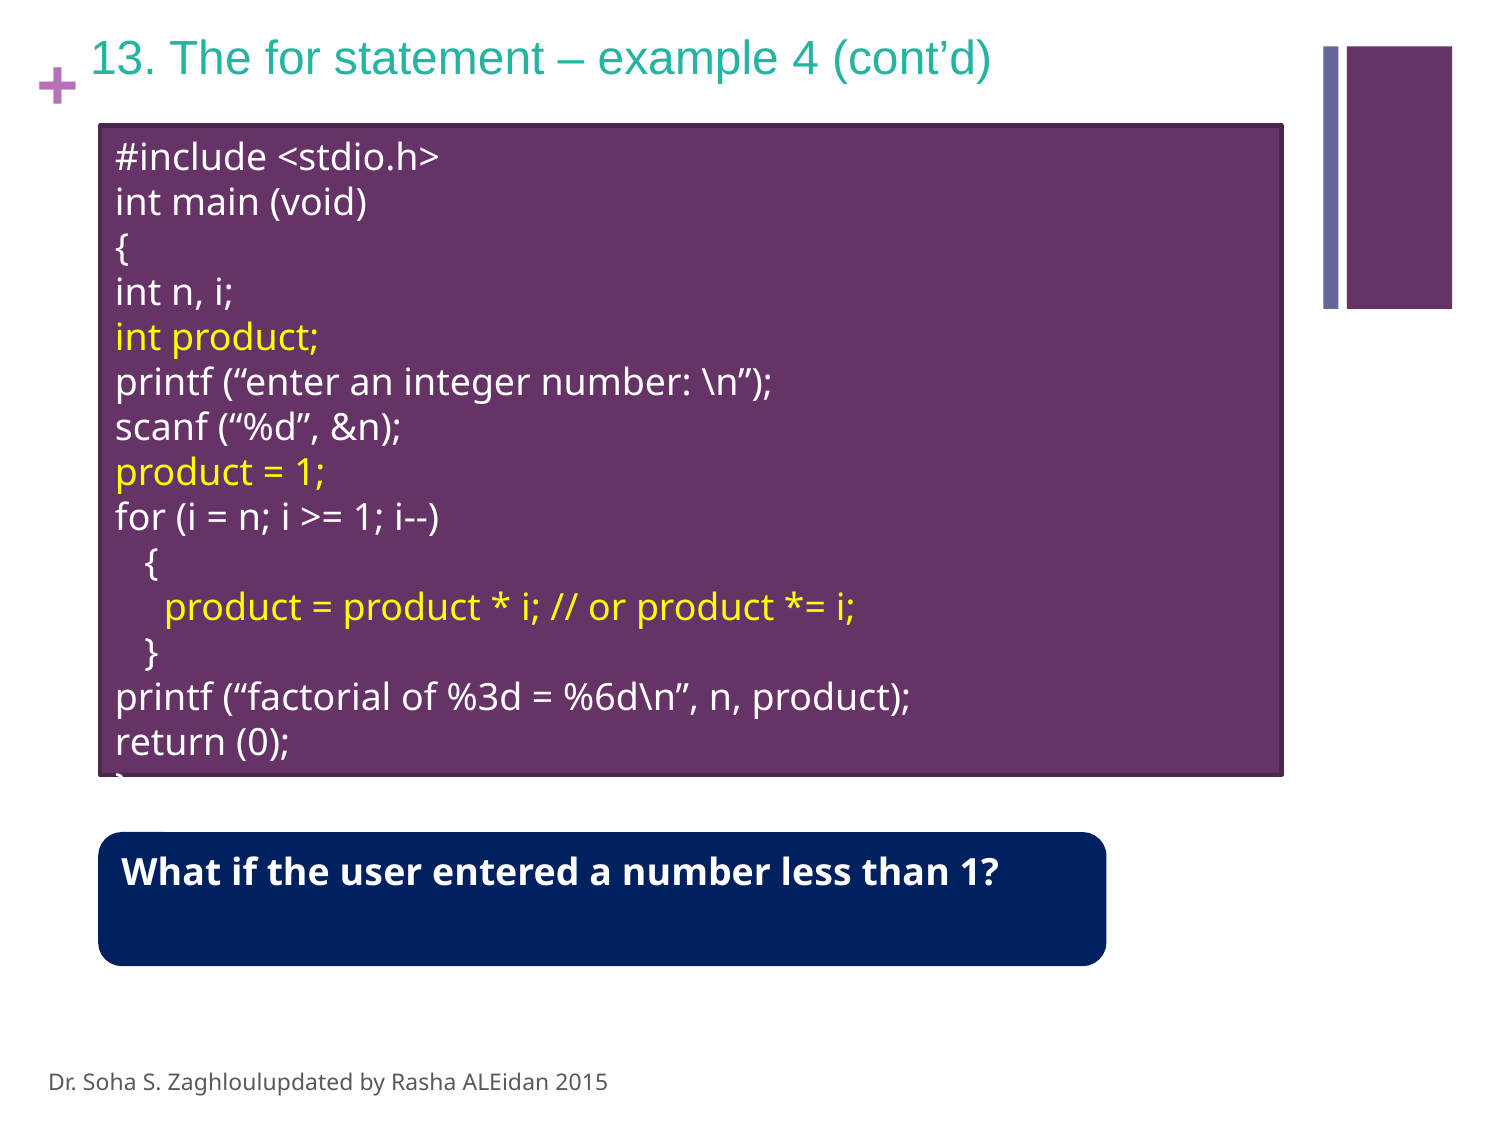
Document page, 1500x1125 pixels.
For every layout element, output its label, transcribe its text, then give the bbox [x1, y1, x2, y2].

text_box What if the user entered a number less than 1? [98, 831, 1107, 967]
footer Dr. Soha S. Zaghloul updated by Rasha ALEidan 2015 [33, 1053, 1038, 1114]
text_box #include <stdio.h> int main (void) { int n, i; int product; printf (“enter an integer number: \n”); scanf (“%d”, &n); product = 1; for (i = n; i >= 1; i--) { product = product * i; // or product *= i; } printf (“factorial of %3d = %6d\n”, n, product); return (0); } [98, 123, 1284, 777]
title 13. The for statement – example 4 (cont’d) [75, 19, 1263, 93]
